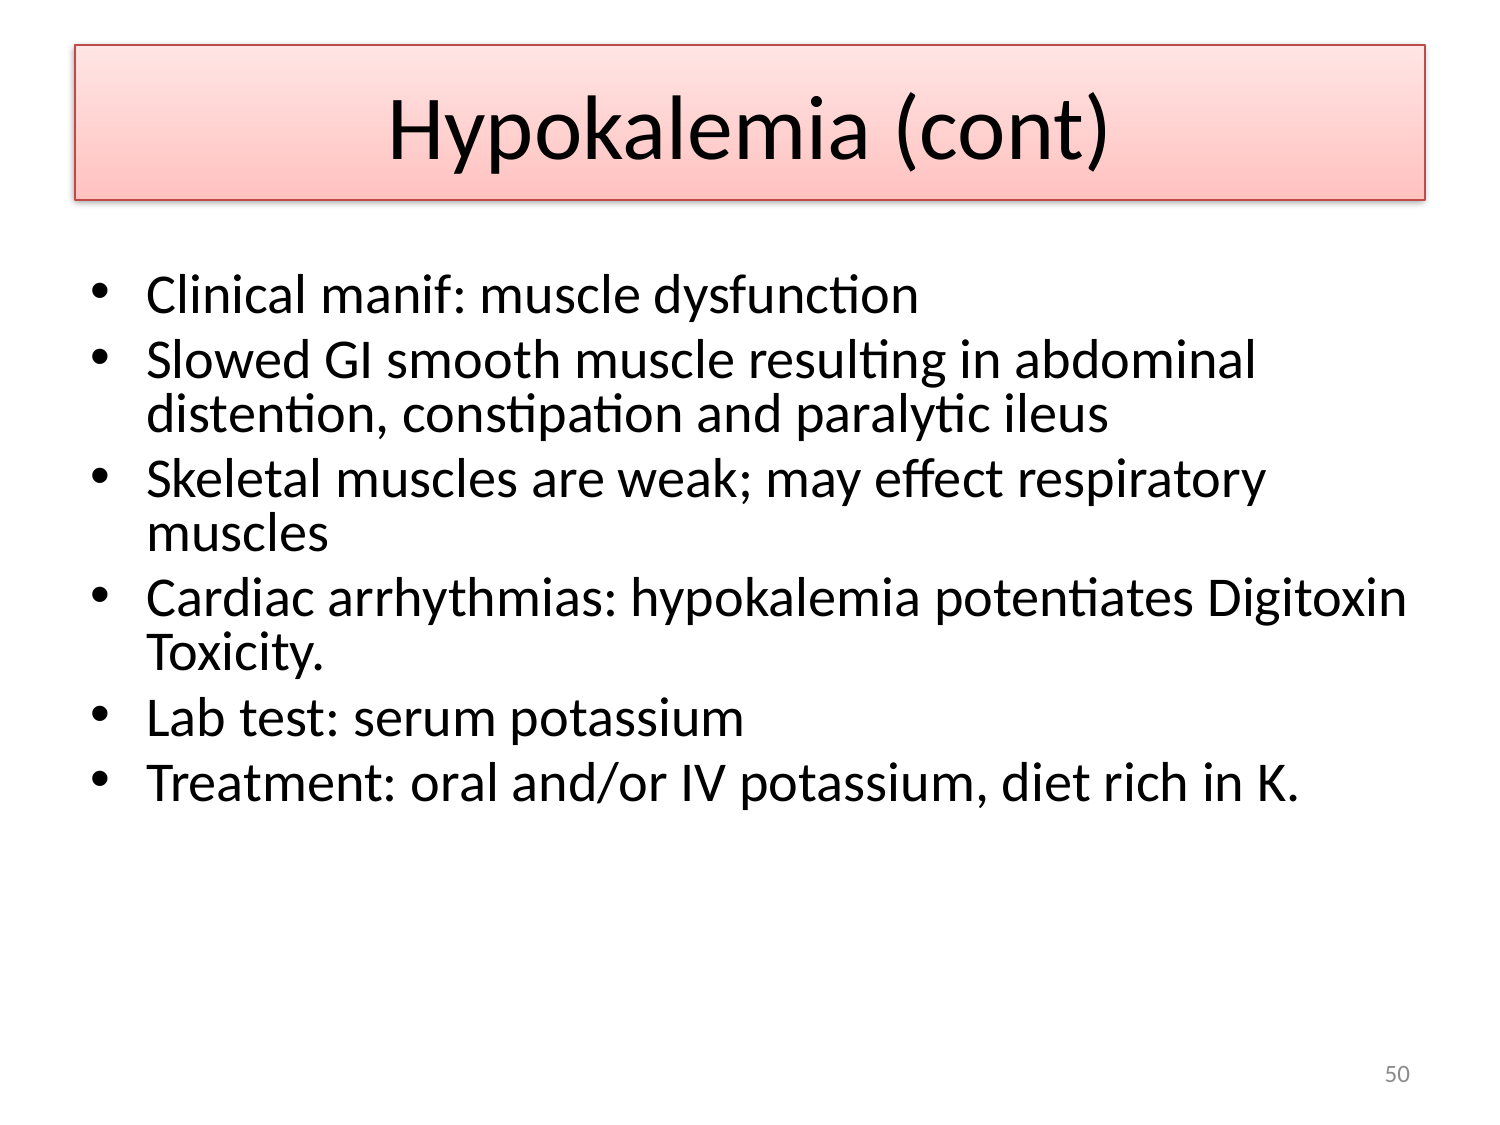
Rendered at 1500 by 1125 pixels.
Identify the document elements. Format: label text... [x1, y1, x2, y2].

list Clinical manif: muscle dysfunction Slowed GI smooth muscle resulting in abdominal distention, constipation and paralytic ileus Skeletal muscles are weak; may effect respiratory muscles Cardiac arrhythmias: hypokalemia potentiates Digitoxin Toxicity. Lab test: serum potassium Treatment: oral and/or IV potassium, diet rich in K. [75, 262, 1425, 1005]
slide_number 50 [1074, 1042, 1425, 1103]
title Hypokalemia (cont) [74, 44, 1426, 201]
